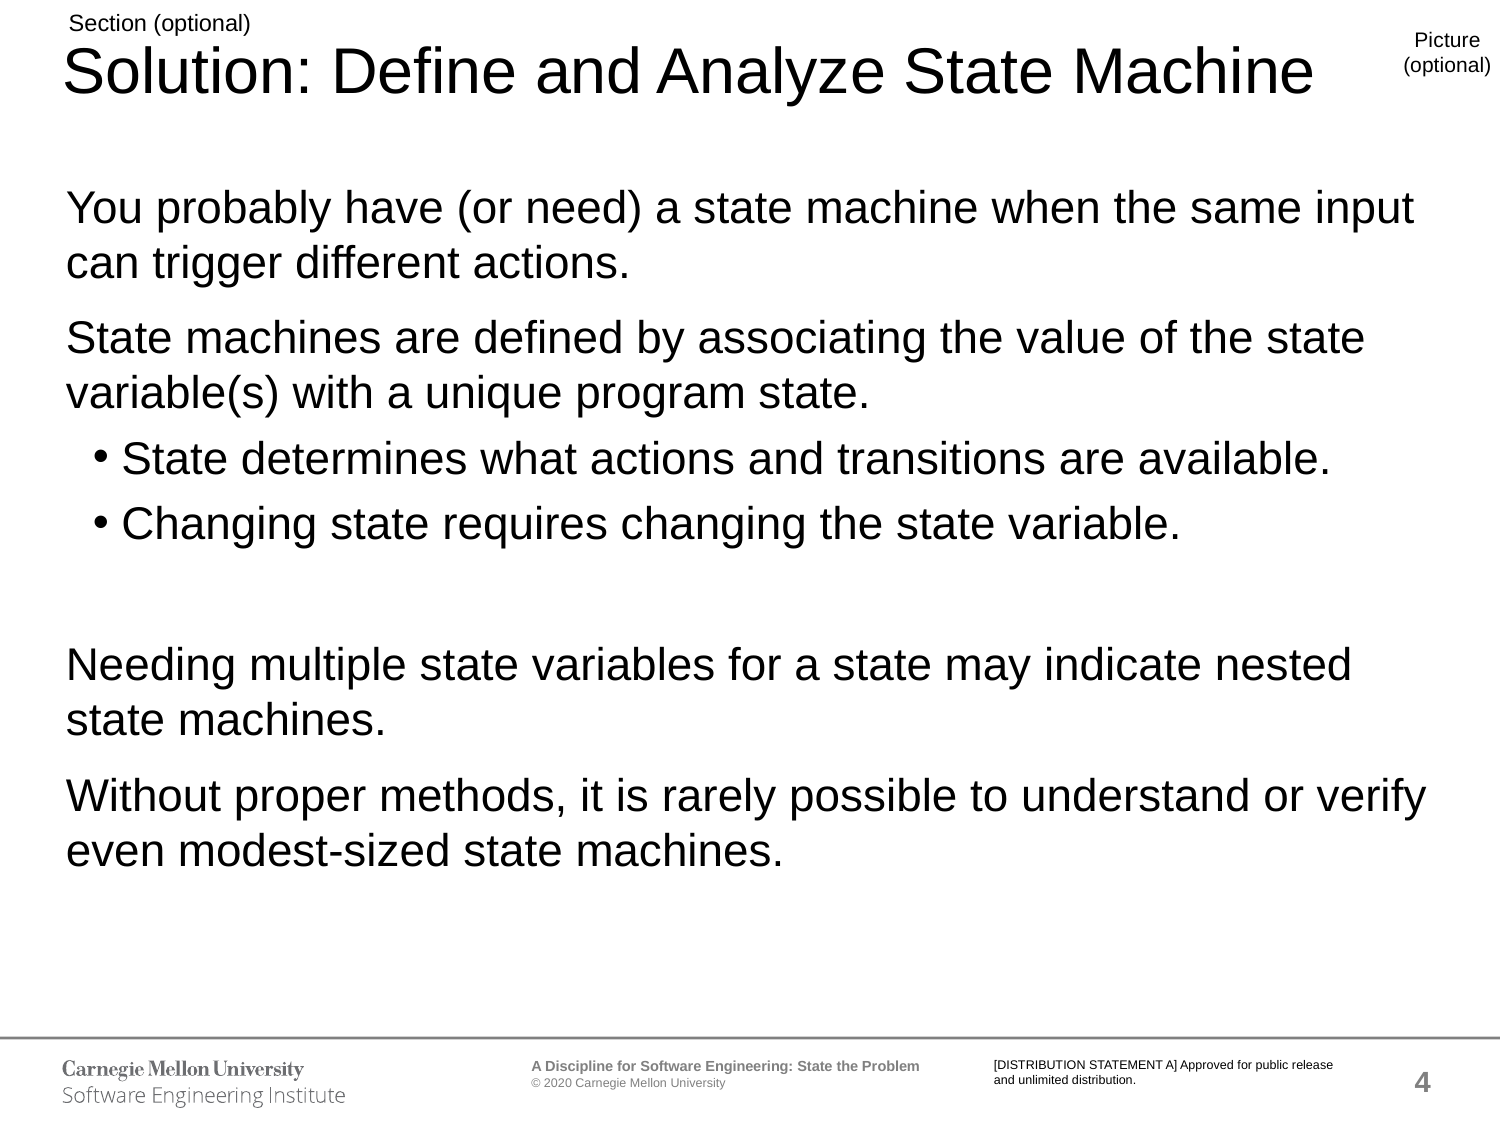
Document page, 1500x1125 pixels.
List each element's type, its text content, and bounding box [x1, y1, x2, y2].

list You probably have (or need) a state machine when the same input can trigger different actions. State machines are defined by associating the value of the state variable(s) with a unique program state. State determines what actions and transitions are available. Changing state requires changing the state variable. Needing multiple state variables for a state may indicate nested state machines. Without proper methods, it is rarely possible to understand or verify even modest-sized state machines. [65, 177, 1431, 1000]
title Solution: Define and Analyze State Machine [62, 37, 1445, 182]
